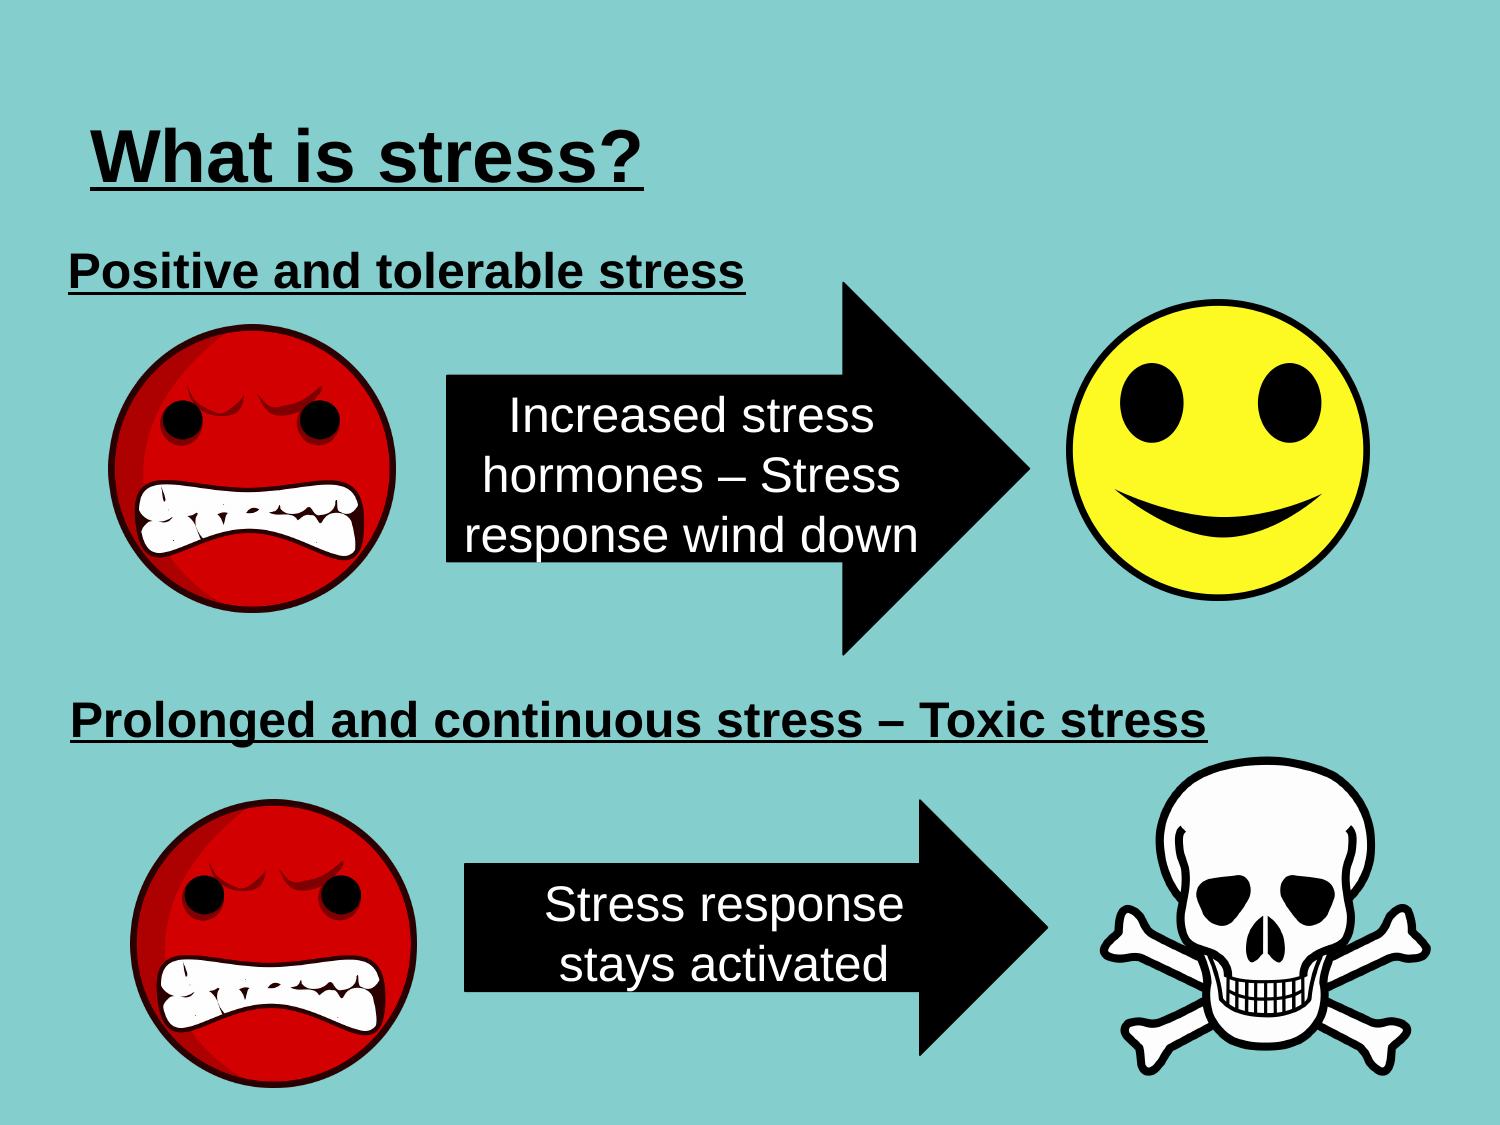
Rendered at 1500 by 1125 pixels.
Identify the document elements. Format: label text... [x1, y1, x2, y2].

picture [1066, 299, 1370, 601]
title What is stress? [75, 99, 1438, 300]
picture [129, 799, 418, 1088]
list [108, 324, 396, 613]
text_box Increased stress hormones – Stress response wind down [446, 282, 1030, 655]
text_box Stress response stays activated [464, 800, 1048, 1056]
text_box Positive and tolerable stress [52, 231, 761, 307]
text_box Prolonged and continuous stress – Toxic stress [55, 679, 1223, 755]
picture [1098, 755, 1432, 1076]
